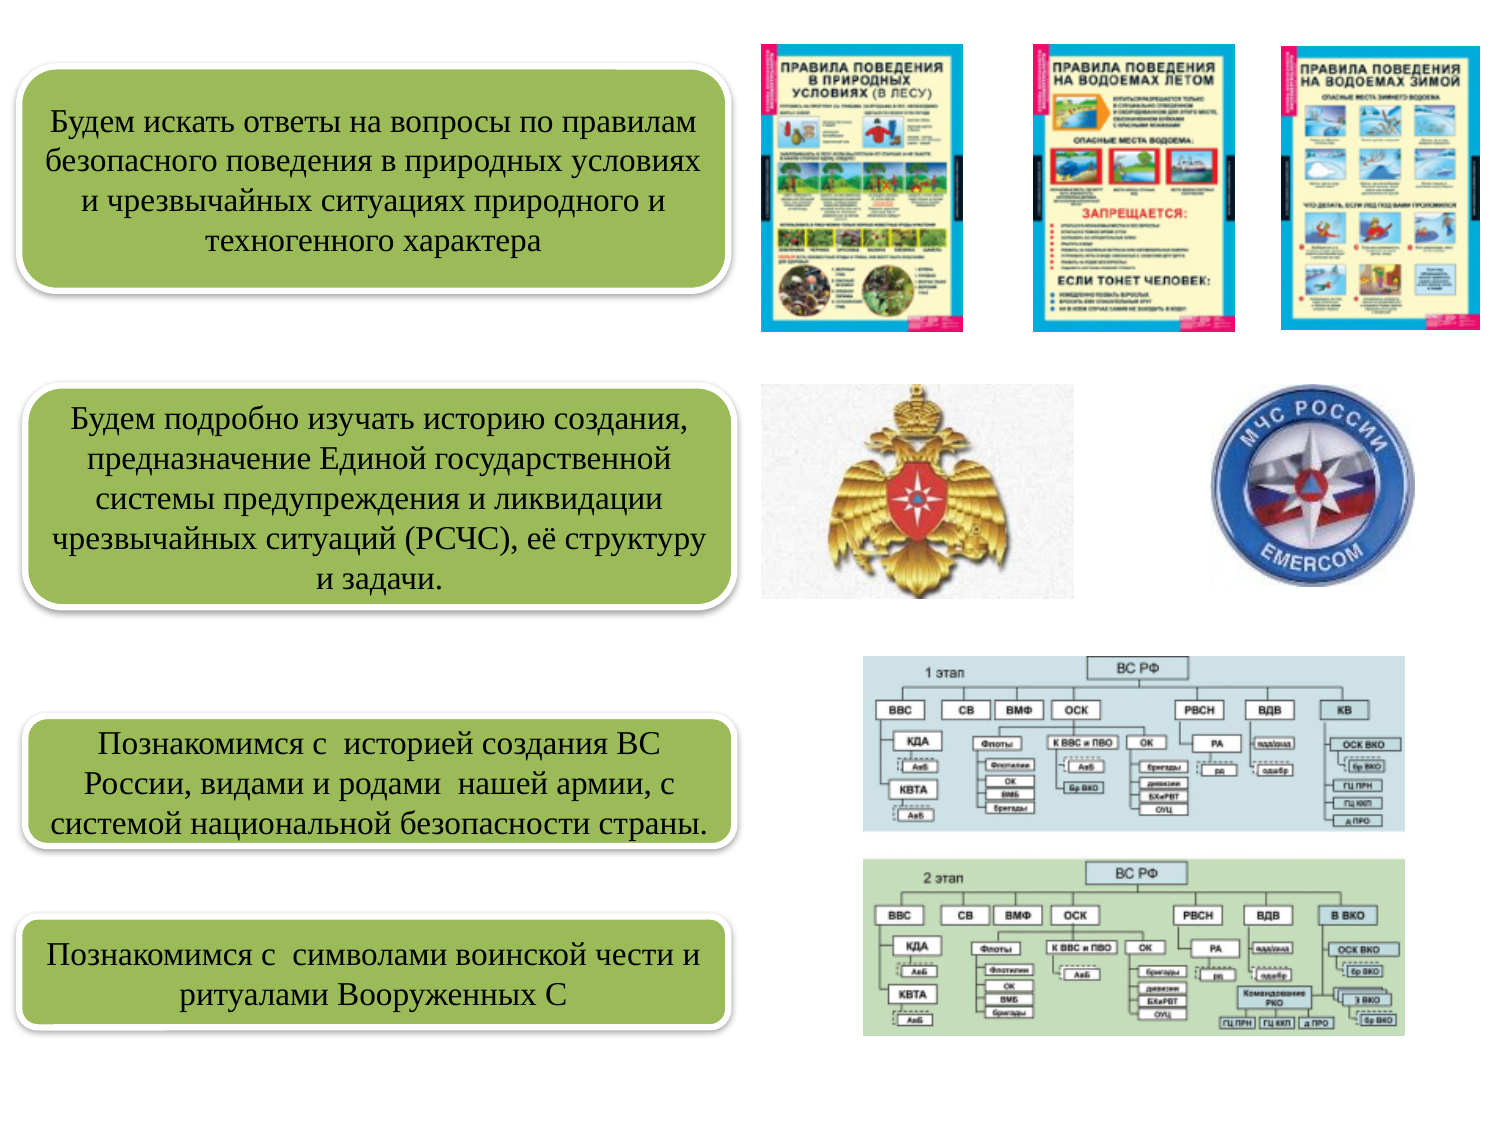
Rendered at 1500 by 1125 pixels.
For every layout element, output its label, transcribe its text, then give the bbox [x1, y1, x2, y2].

picture [1281, 45, 1481, 331]
picture [863, 656, 1405, 1036]
text_box Будем искать ответы на вопросы по правилам безопасного поведения в природных условиях и чрезвычайных ситуациях природного и техногенного характера [16, 63, 732, 294]
picture [761, 383, 1075, 599]
text_box Познакомимся с историей создания ВС России, видами и родами нашей армии, с системой национальной безопасности страны. [22, 712, 738, 850]
text_box Будем подробно изучать историю создания, предназначение Единой государственной системы предупреждения и ликвидации чрезвычайных ситуаций (РСЧС), её структуру и задачи. [22, 382, 738, 611]
picture [1472, 157, 1481, 221]
picture [1033, 158, 1041, 221]
picture [1281, 157, 1289, 221]
picture [1210, 383, 1415, 587]
picture [1033, 44, 1235, 332]
picture [1226, 156, 1235, 221]
text_box Познакомимся с символами воинской чести и ритуалами Вооруженных С [16, 913, 732, 1031]
picture [761, 156, 769, 221]
picture [761, 44, 963, 332]
picture [955, 156, 963, 221]
